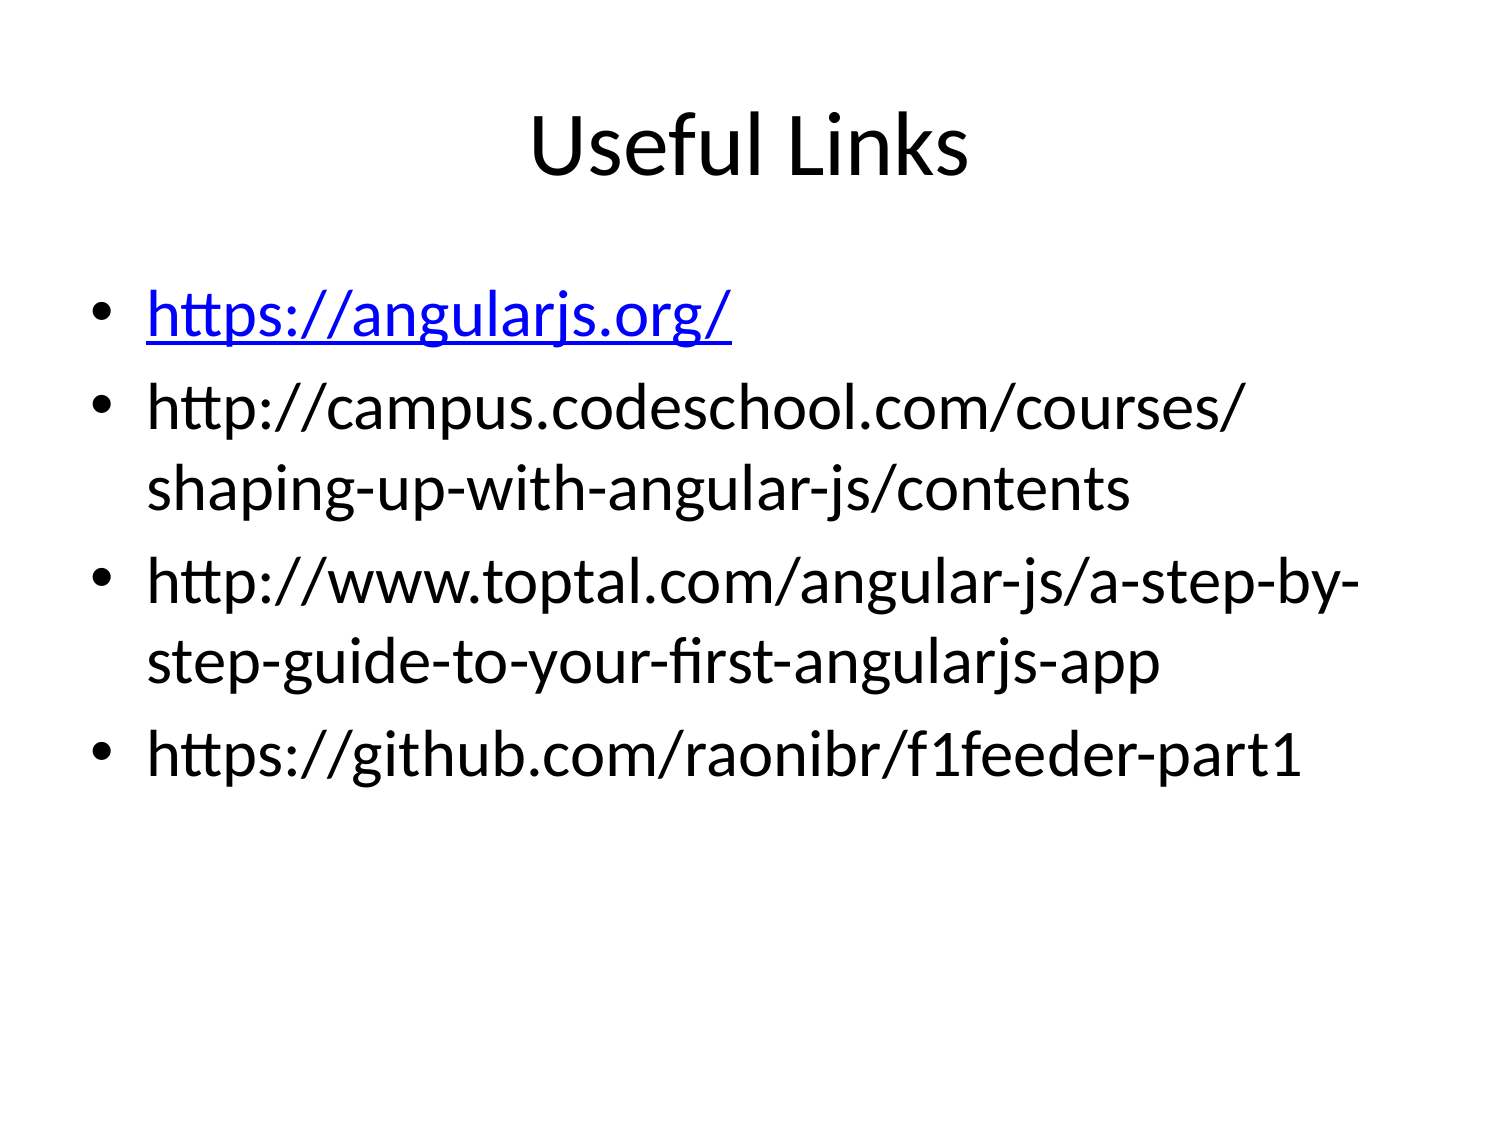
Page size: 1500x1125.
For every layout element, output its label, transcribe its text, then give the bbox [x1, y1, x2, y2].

list https://angularjs.org/ http://campus.codeschool.com/courses/shaping-up-with-angular-js/contents http://www.toptal.com/angular-js/a-step-by-step-guide-to-your-first-angularjs-app https://github.com/raonibr/f1feeder-part1 [75, 262, 1425, 1005]
title Useful Links [75, 45, 1425, 233]
